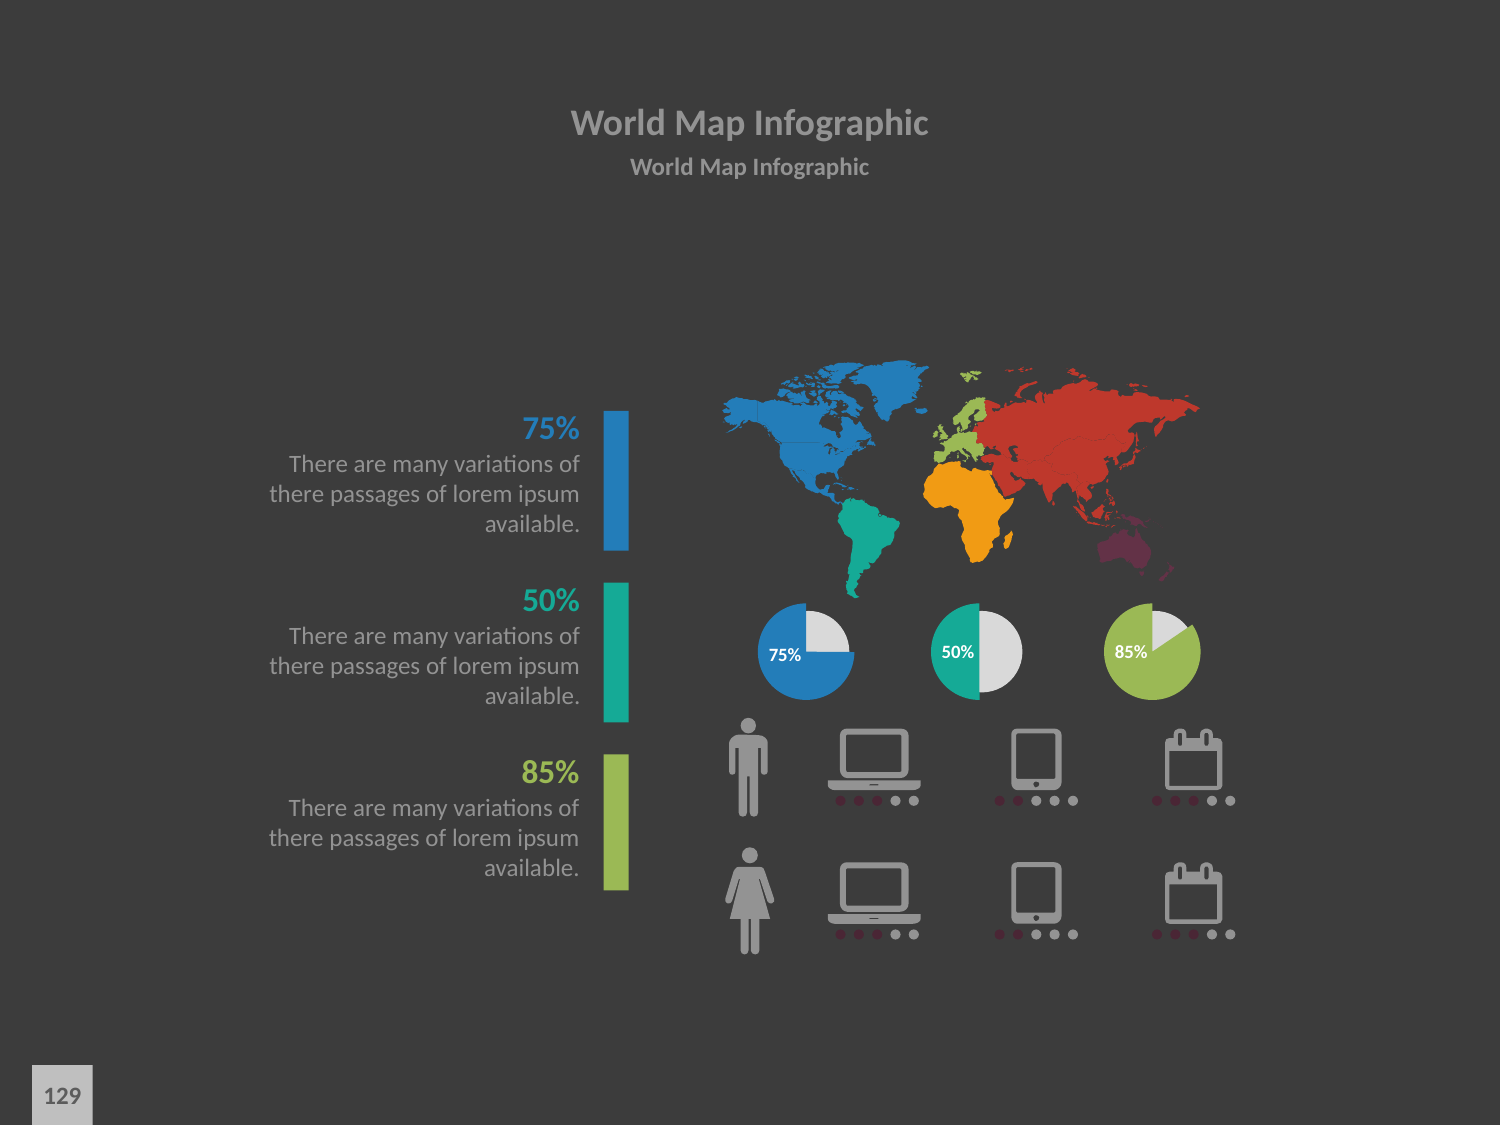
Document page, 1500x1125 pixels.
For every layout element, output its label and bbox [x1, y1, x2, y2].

text_box [218, 398, 596, 547]
text_box [724, 847, 775, 955]
list [412, 149, 1088, 183]
text_box [603, 582, 629, 723]
text_box [1103, 603, 1201, 701]
text_box [1151, 728, 1236, 807]
text_box [603, 754, 629, 891]
text_box [930, 603, 1028, 701]
title [287, 91, 1213, 150]
text_box [827, 861, 921, 940]
text_box [218, 742, 595, 891]
text_box [757, 603, 855, 701]
text_box [1151, 862, 1236, 940]
text_box [603, 410, 629, 551]
text_box [994, 728, 1079, 807]
text_box [218, 570, 596, 719]
text_box [728, 717, 768, 817]
text_box [994, 861, 1079, 940]
text_box [827, 728, 921, 807]
text_box [721, 360, 1201, 599]
